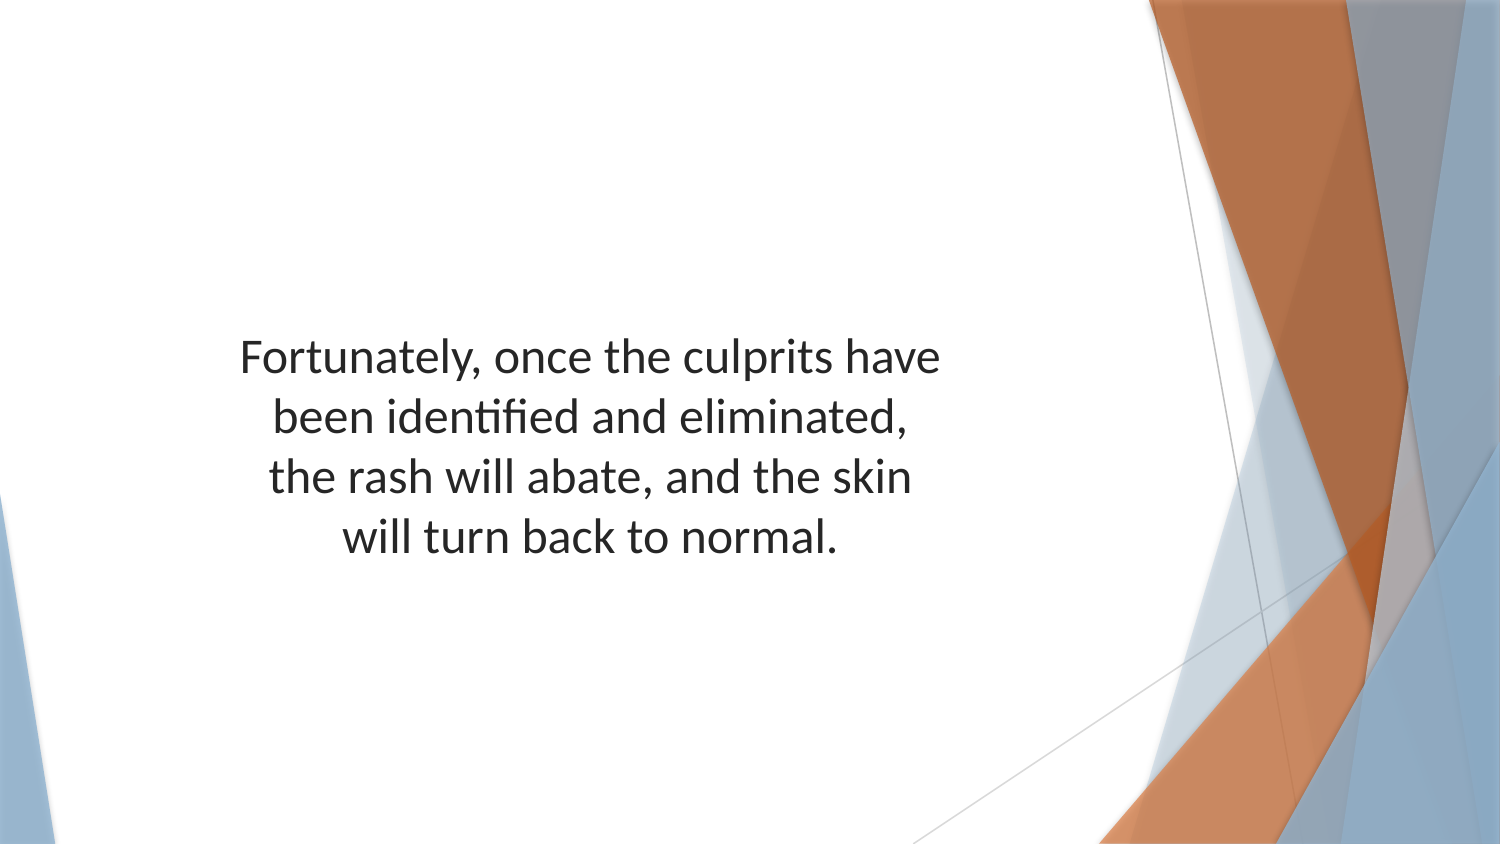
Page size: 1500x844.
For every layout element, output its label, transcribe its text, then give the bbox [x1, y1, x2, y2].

list Fortunately, once the culprits have been identified and eliminated, the rash will abate, and the skin will turn back to normal. [218, 315, 963, 682]
